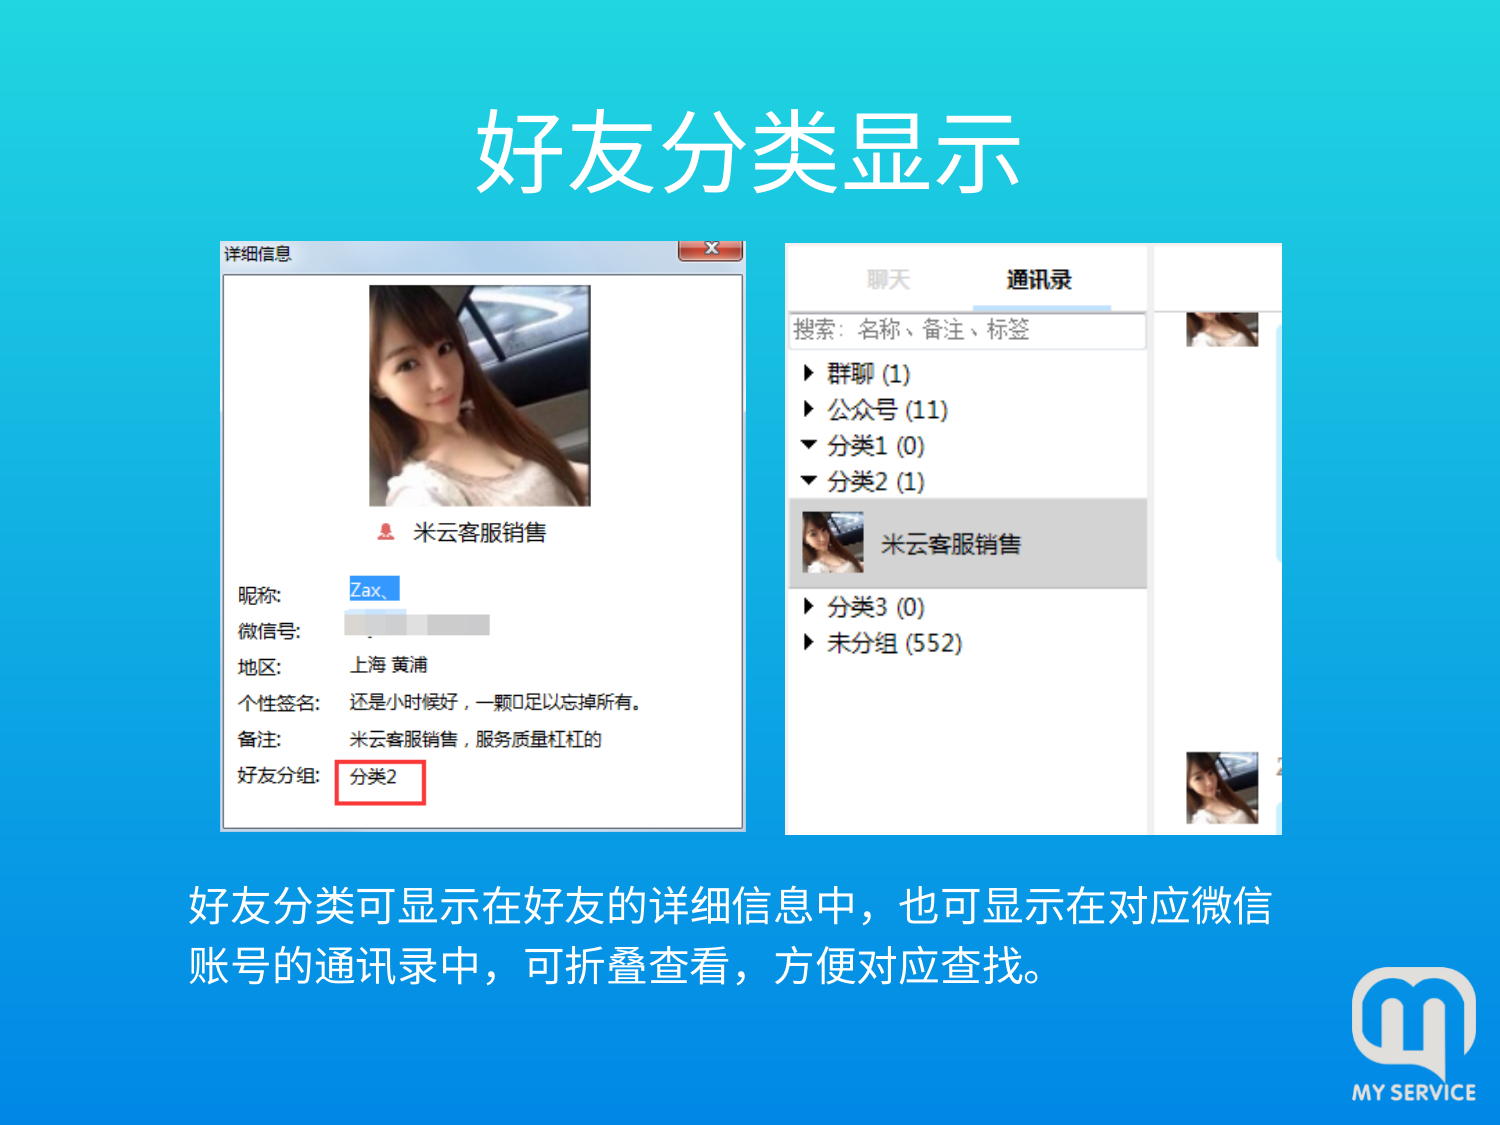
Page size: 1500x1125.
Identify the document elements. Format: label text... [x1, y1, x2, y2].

text_box 好友分类可显示在好友的详细信息中，也可显示在对应微信账号的通讯录中，可折叠查看，方便对应查找。 [174, 862, 1329, 997]
title 好友分类显示 [75, 45, 1425, 233]
picture [0, 241, 1500, 834]
picture [1352, 967, 1476, 1107]
